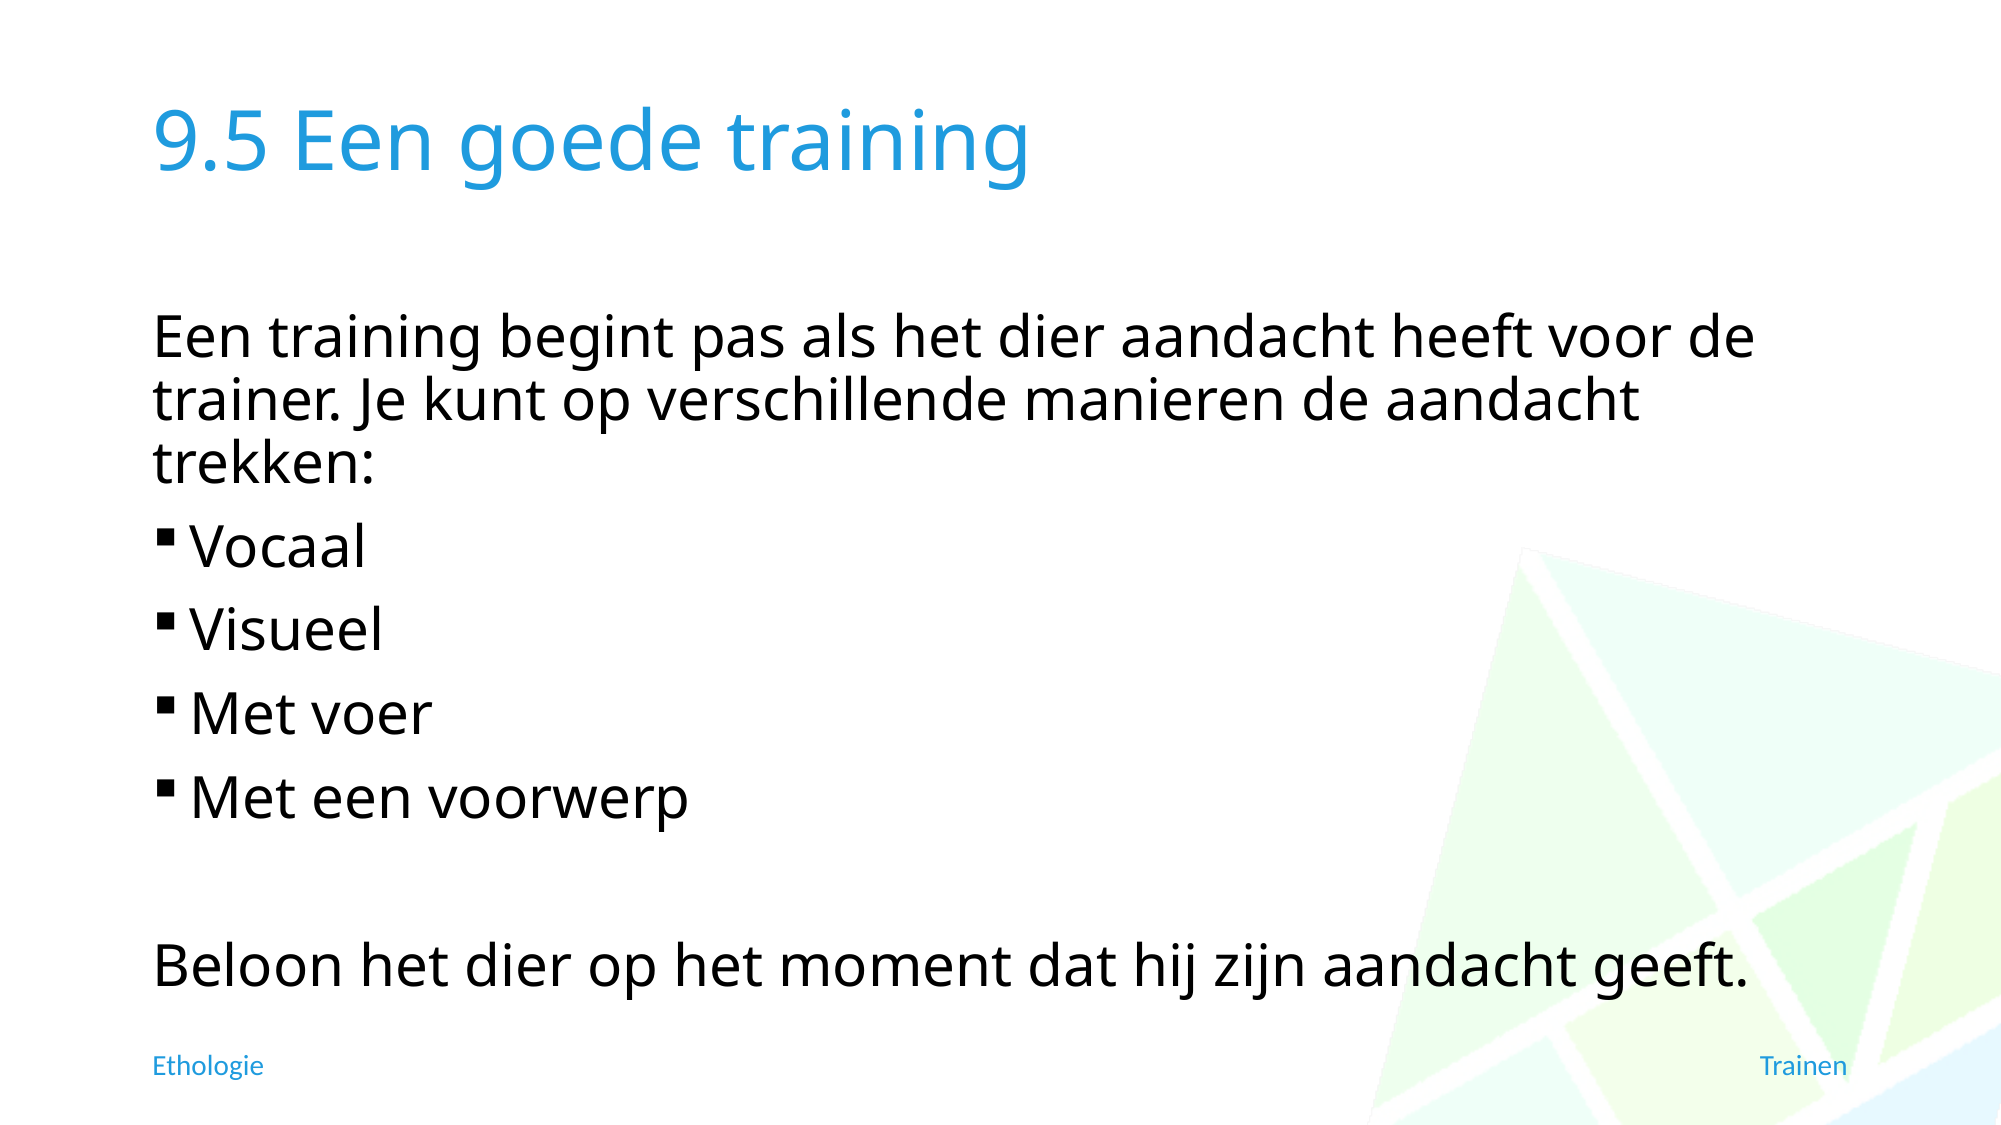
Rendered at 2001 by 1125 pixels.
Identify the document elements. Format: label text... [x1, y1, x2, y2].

list Ethologie [137, 1042, 588, 1103]
list Trainen [1412, 1042, 1863, 1103]
list Een training begint pas als het dier aandacht heeft voor de trainer. Je kunt op verschillende manieren de aandacht trekken: Vocaal Visueel Met voer Met een voorwerp Beloon het dier op het moment dat hij zijn aandacht geeft. [137, 299, 1863, 1014]
title 9.5 Een goede training [137, 59, 1863, 227]
